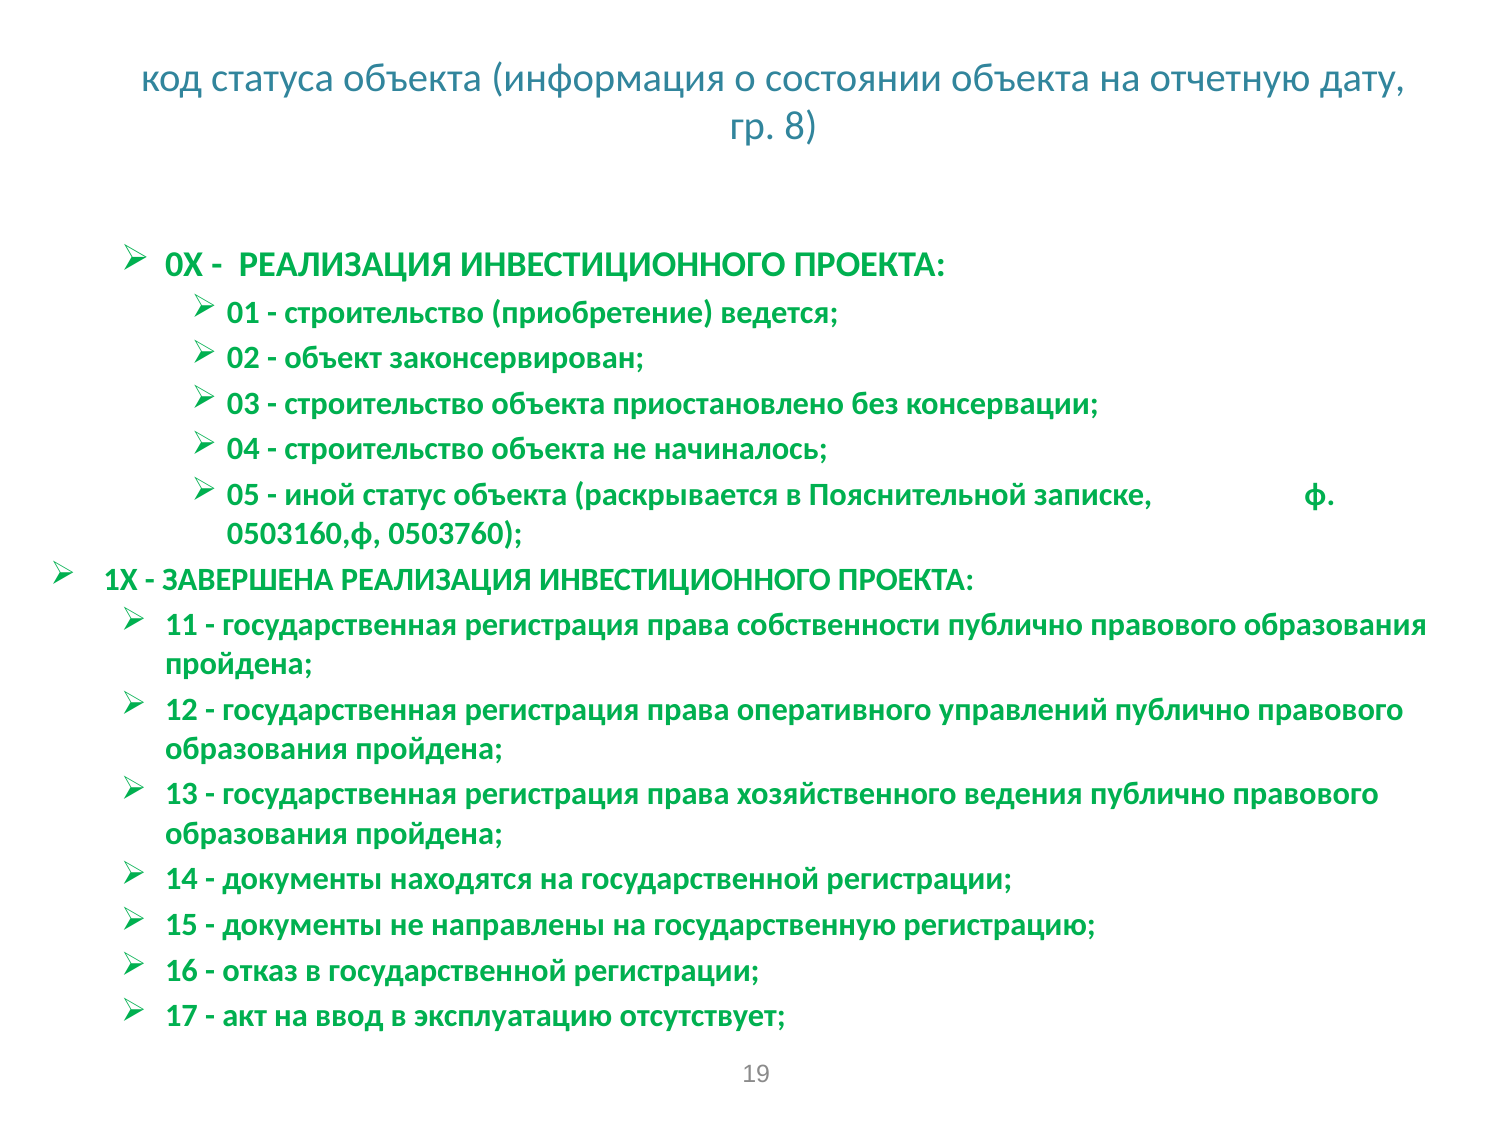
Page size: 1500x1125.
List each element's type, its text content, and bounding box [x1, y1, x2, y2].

title код статуса объекта (информация о состоянии объекта на отчетную дату, гр. 8) [123, 42, 1424, 156]
list 0Х - РЕАЛИЗАЦИЯ ИНВЕСТИЦИОННОГО ПРОЕКТА: 01 - строительство (приобретение) ведется; 02 - объект законсервирован; 03 - строительство объекта приостановлено без консервации; 04 - строительство объекта не начиналось; 05 - иной статус объекта (раскрывается в Пояснительной записке, ф. 0503160,ф, 0503760); 1Х - ЗАВЕРШЕНА РЕАЛИЗАЦИЯ ИНВЕСТИЦИОННОГО ПРОЕКТА: 11 - государственная регистрация права собственности публично правового образования пройдена; 12 - государственная регистрация права оперативного управлений публично правового образования пройдена; 13 - государственная регистрация права хозяйственного ведения публично правового образования пройдена; 14 - документы находятся на государственной регистрации; 15 - документы не направлены на государственную регистрацию; 16 - отказ в государственной регистрации; 17 - акт на ввод в эксплуатацию отсутствует; [35, 186, 1465, 1047]
slide_number 19 [11, 1051, 786, 1094]
